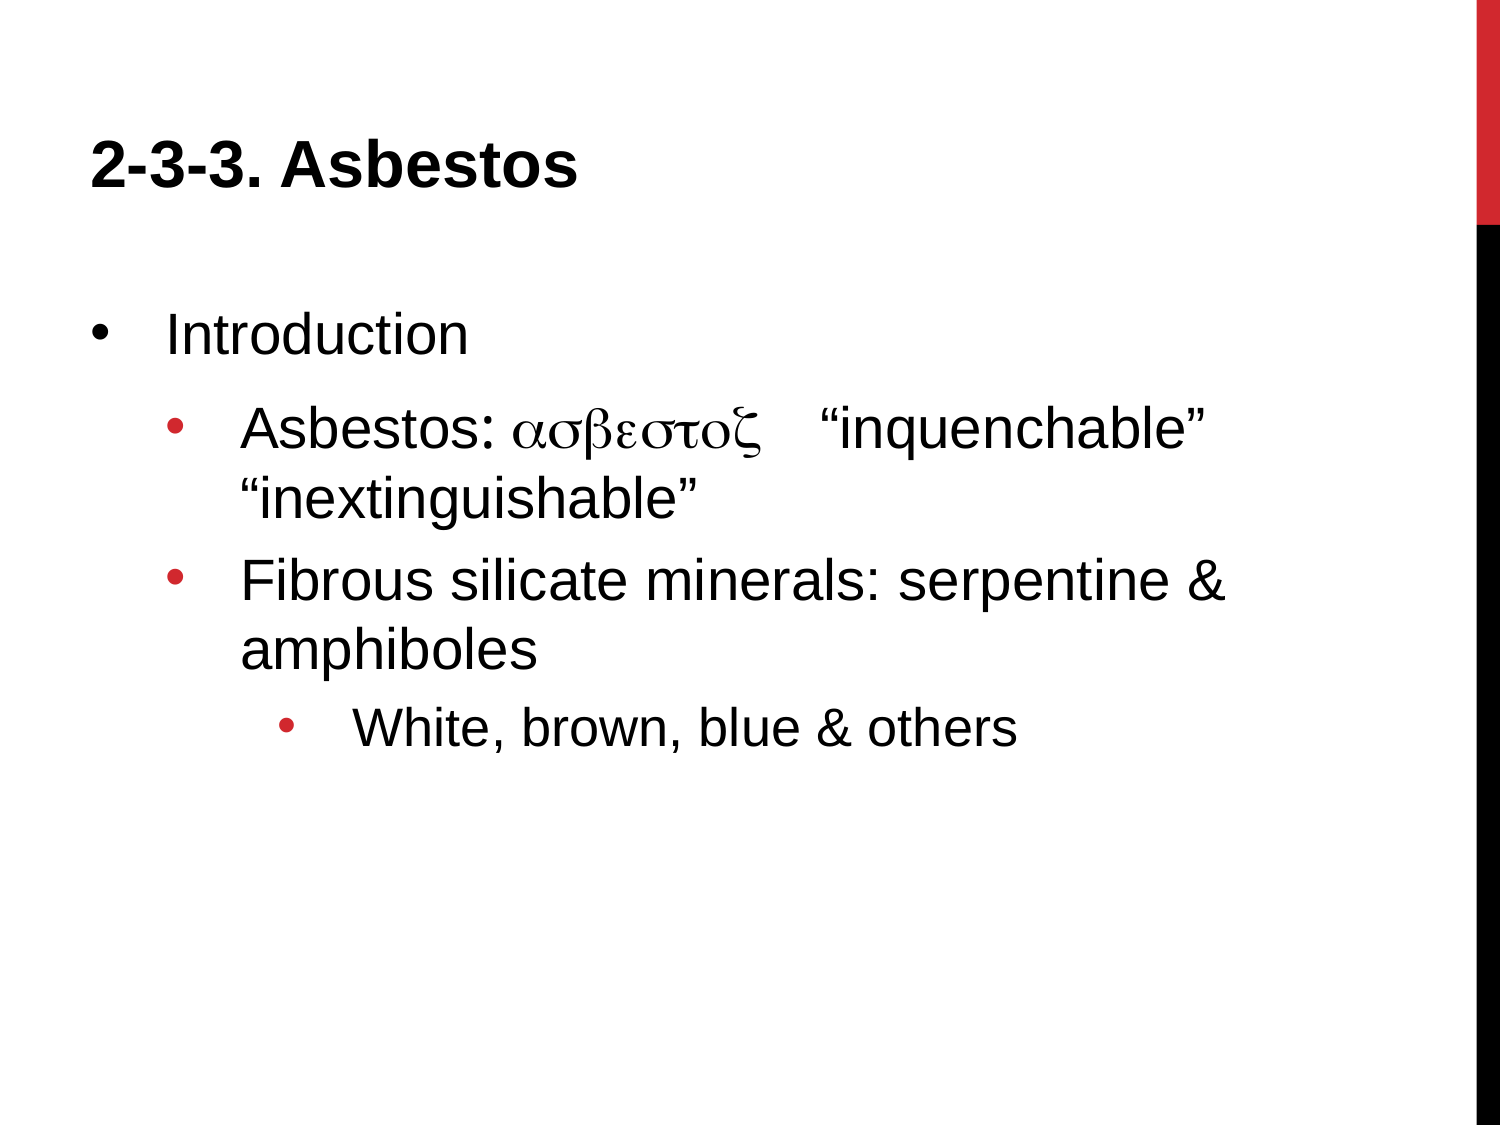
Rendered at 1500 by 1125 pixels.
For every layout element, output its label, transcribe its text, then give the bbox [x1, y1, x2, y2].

list 2-3-3. Asbestos Introduction Asbestos: asbestoz “inquenchable” “inextinguishable” Fibrous silicate minerals: serpentine & amphiboles White, brown, blue & others [75, 113, 1325, 1005]
